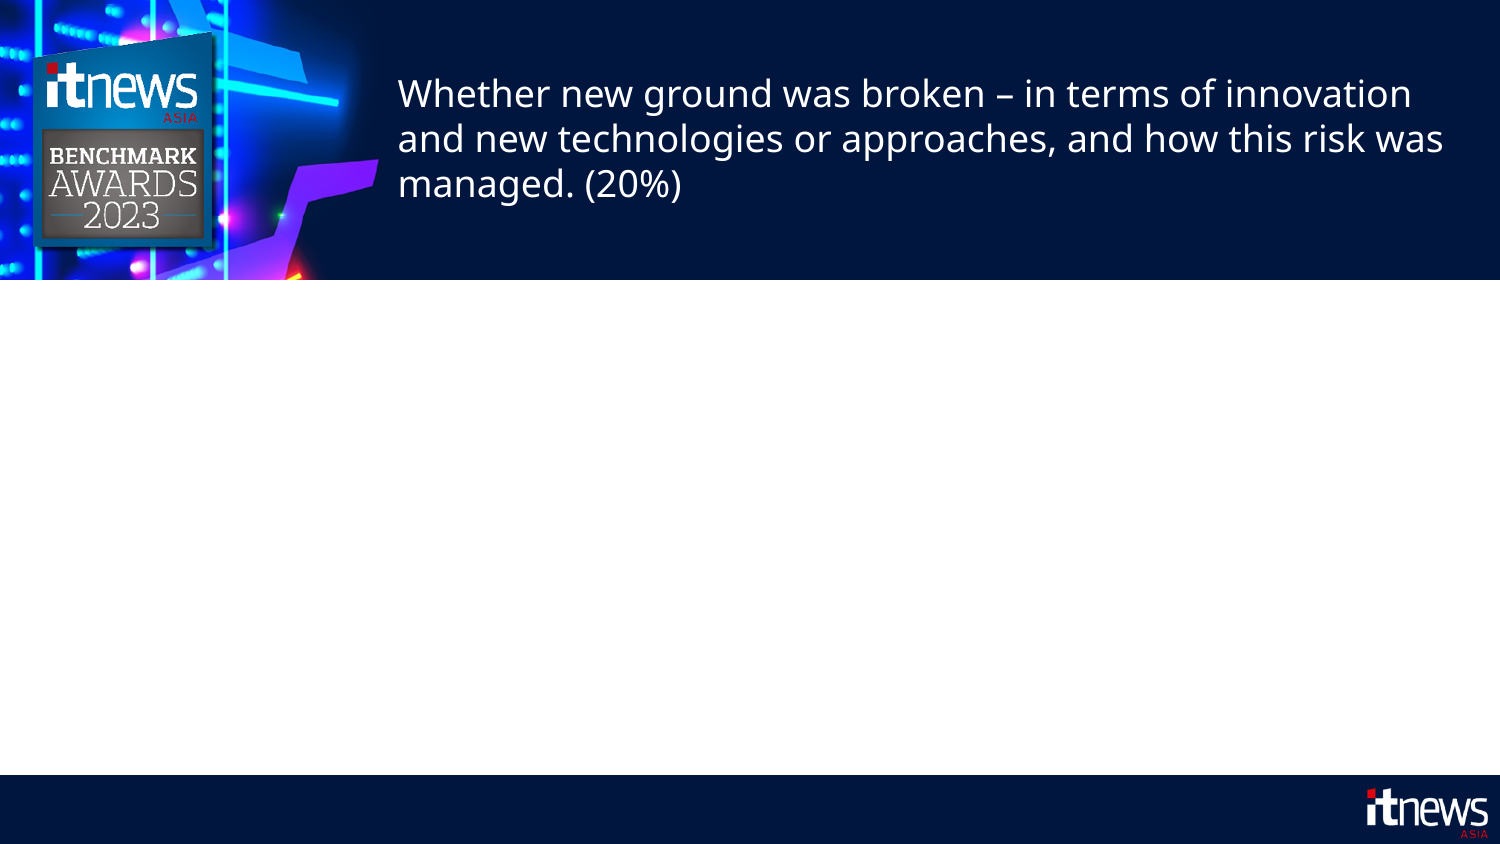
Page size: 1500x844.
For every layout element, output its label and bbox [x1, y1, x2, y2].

picture [0, 0, 1500, 280]
picture [0, 775, 1500, 844]
